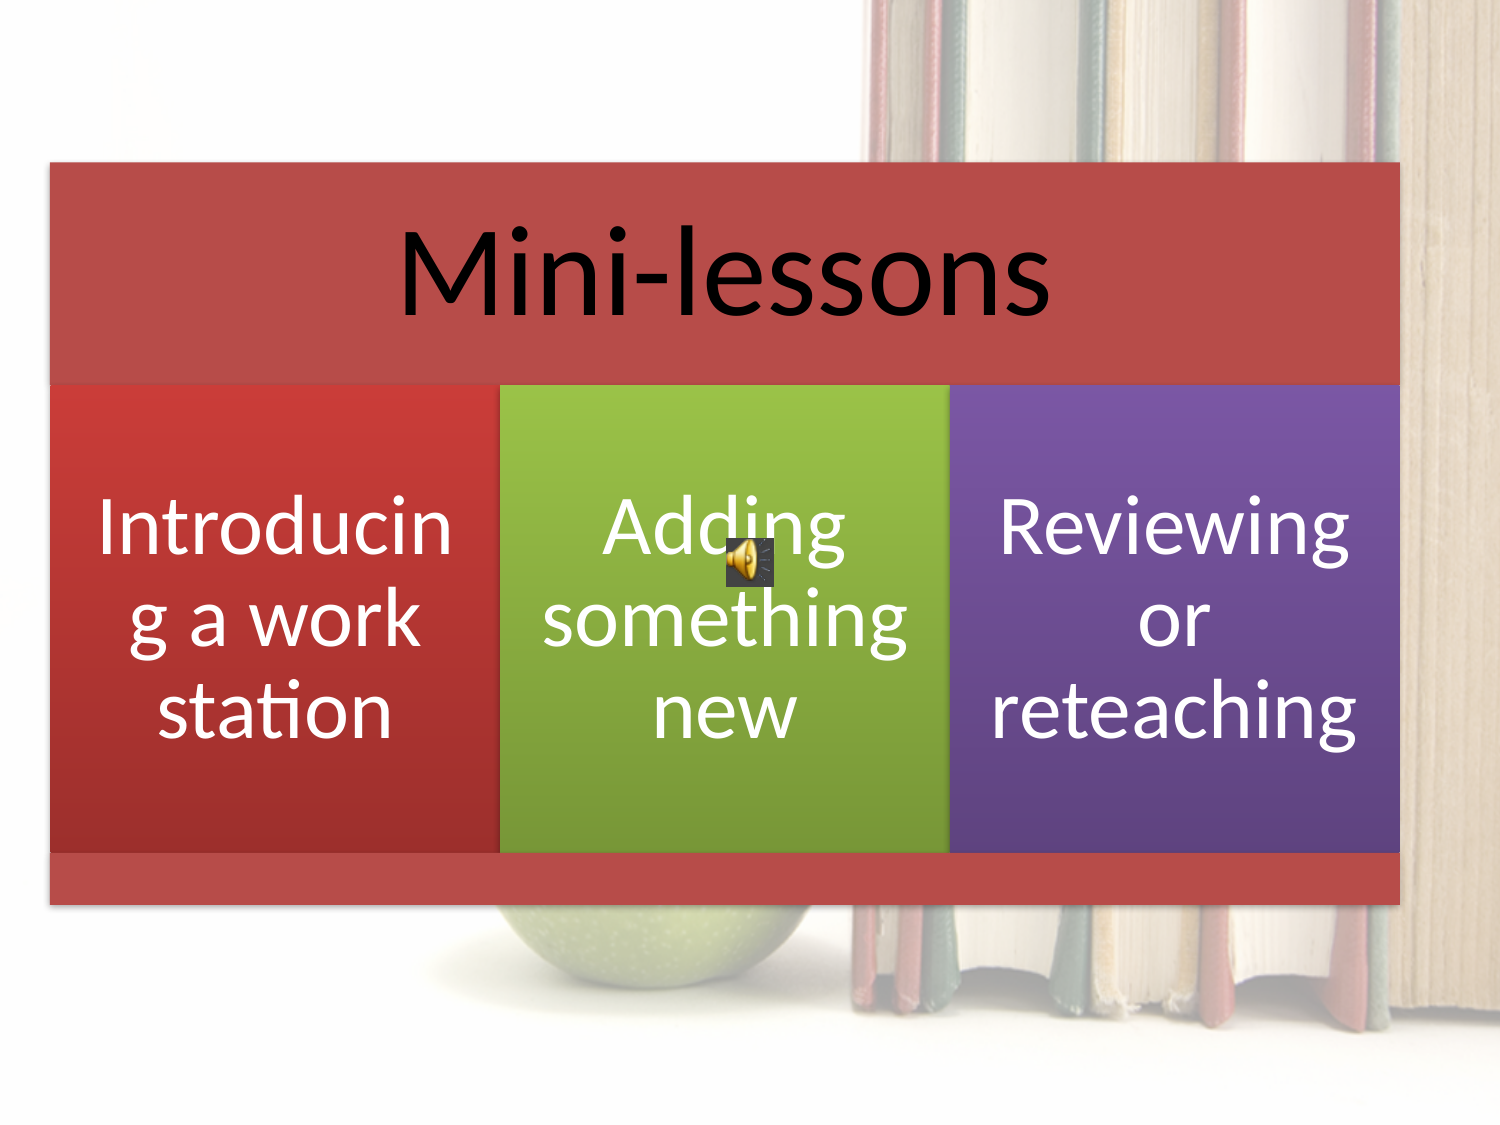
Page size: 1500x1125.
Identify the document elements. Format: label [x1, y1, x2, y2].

picture [724, 537, 776, 588]
list [49, 162, 1401, 906]
